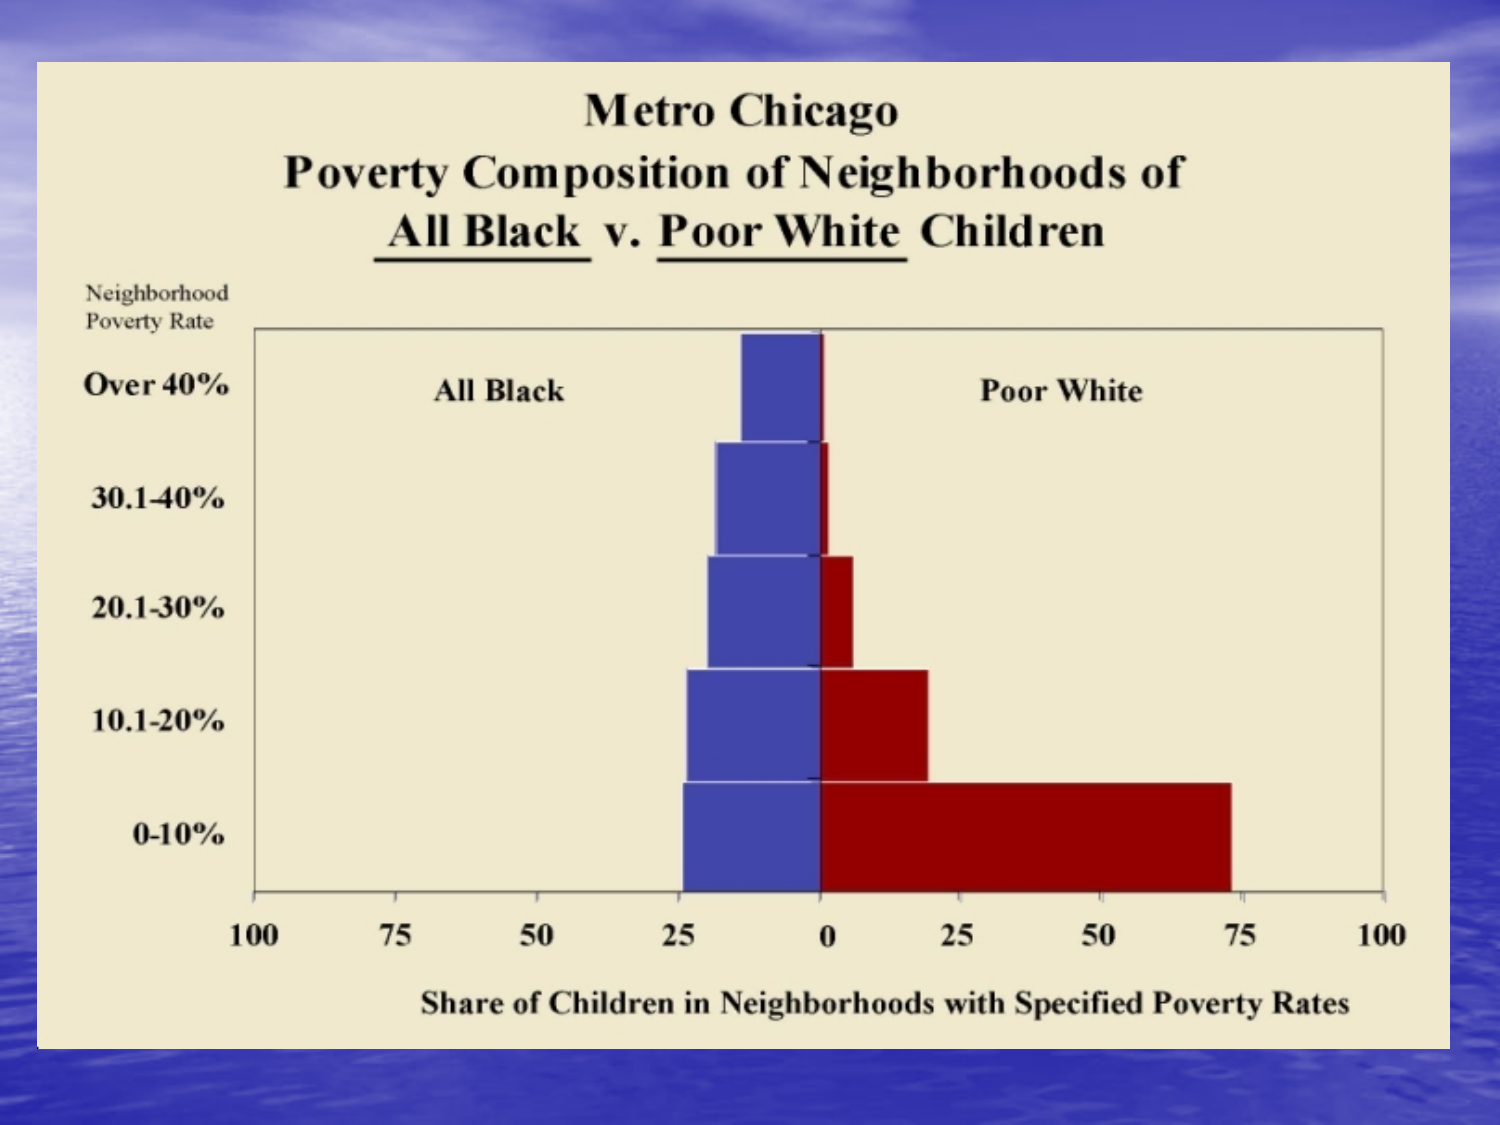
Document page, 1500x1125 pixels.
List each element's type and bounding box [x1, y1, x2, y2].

list [37, 62, 1451, 1049]
